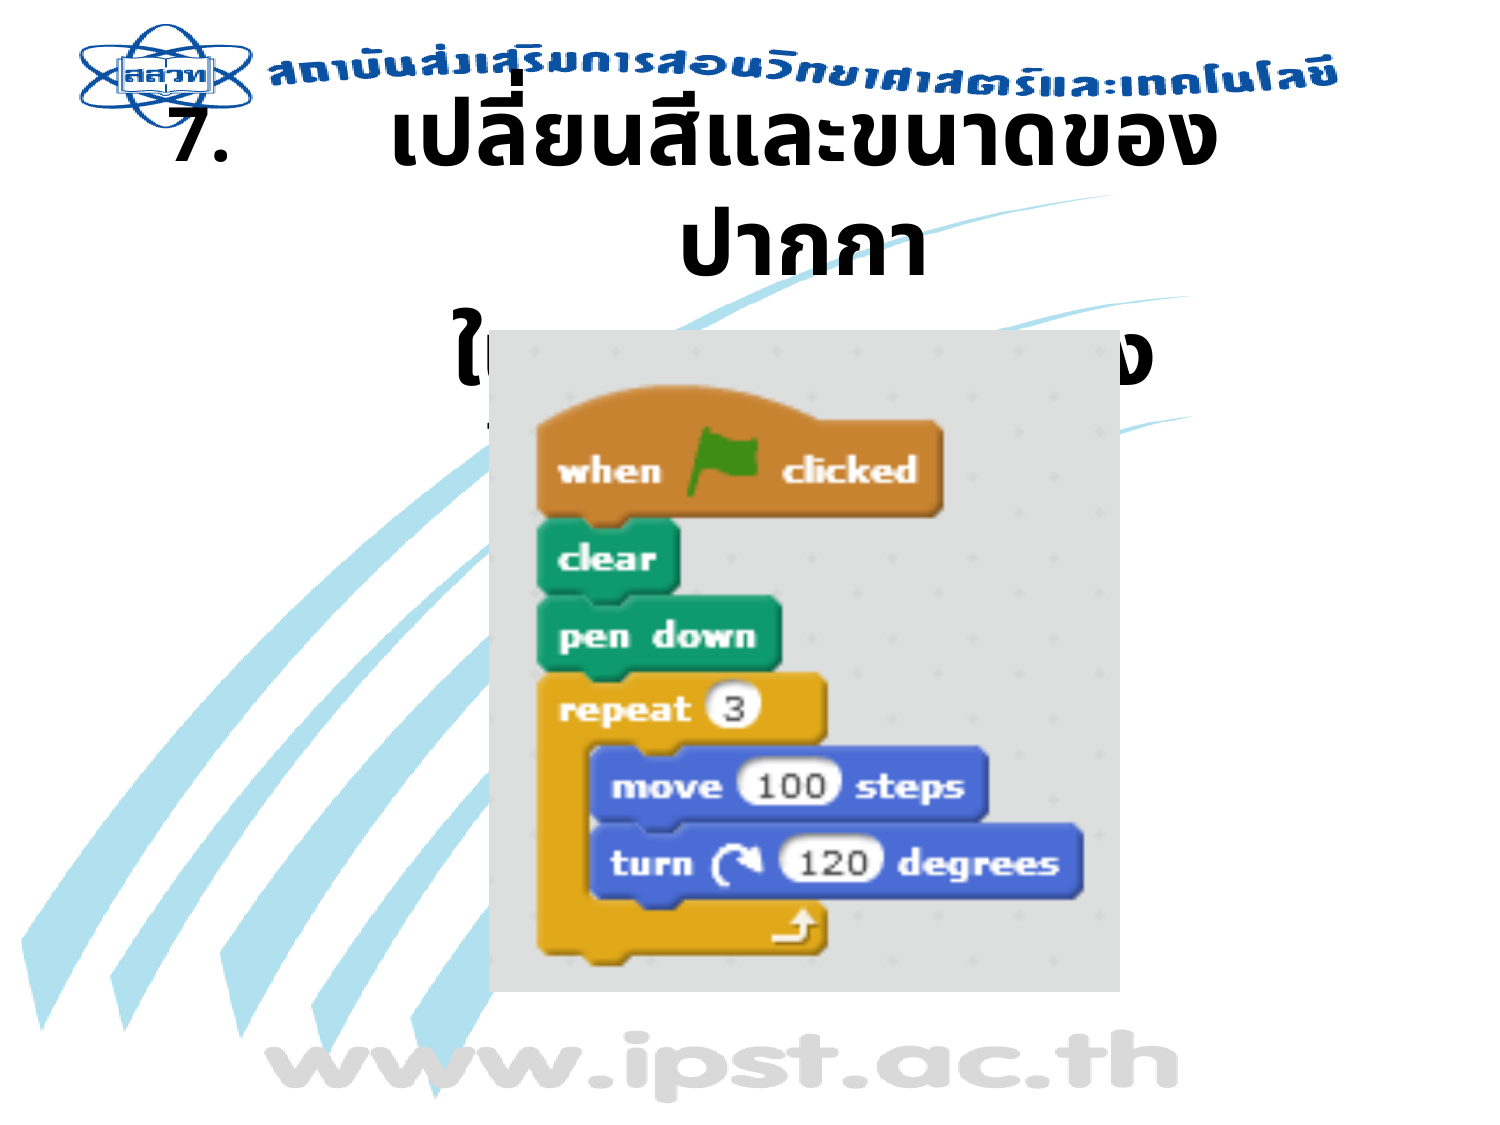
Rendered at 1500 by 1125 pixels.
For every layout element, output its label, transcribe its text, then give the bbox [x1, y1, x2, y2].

text_box เปลี่ยนสีและขนาดของปากกา ในการวาดภาพของโปรแกรมในข้อ 2 [272, 66, 1336, 521]
text_box 7. [152, 78, 247, 184]
picture [0, 0, 1500, 1125]
